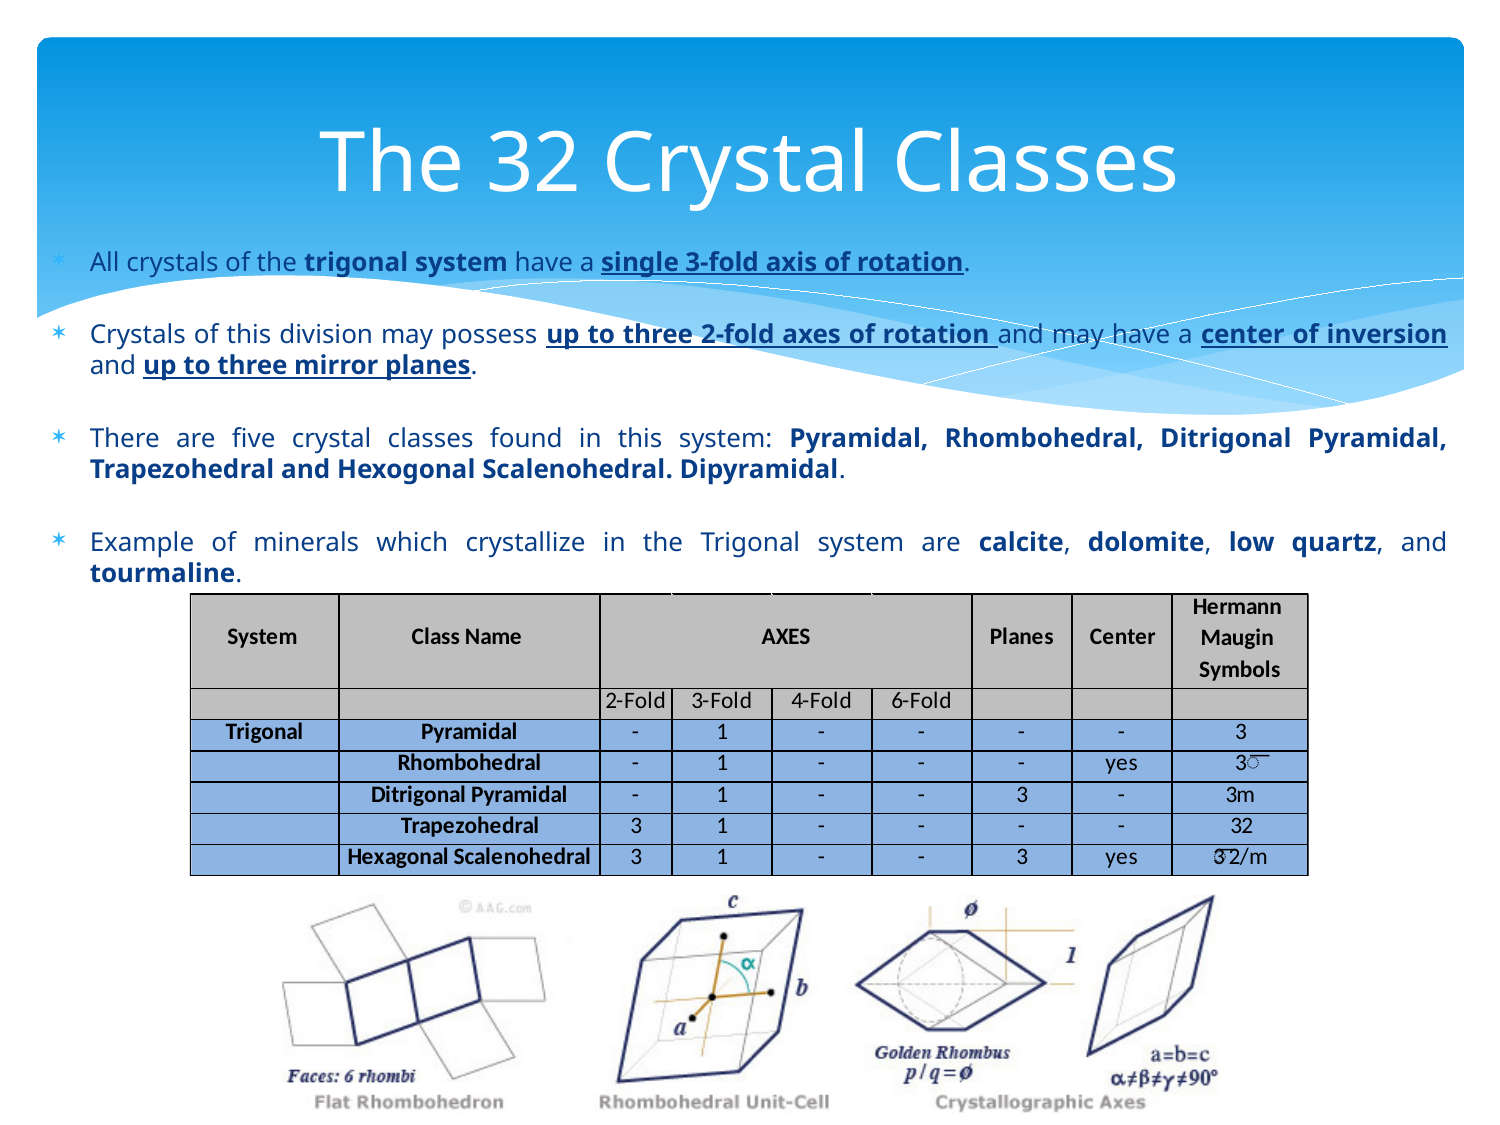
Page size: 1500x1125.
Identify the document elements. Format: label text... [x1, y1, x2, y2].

picture [281, 894, 1220, 1114]
title The 32 Crystal Classes [75, 55, 1425, 261]
list All crystals of the trigonal system have a single 3-fold axis of rotation. Crystals of this division may possess up to three 2-fold axes of rotation and may have a center of inversion and up to three mirror planes. There are five crystal classes found in this system: Pyramidal, Rhombohedral, Ditrigonal Pyramidal, Trapezohedral and Hexogonal Scalenohedral. Dipyramidal. Example of minerals which crystallize in the Trigonal system are calcite, dolomite, low quartz, and tourmaline. [37, 237, 1463, 600]
picture [189, 593, 1311, 877]
